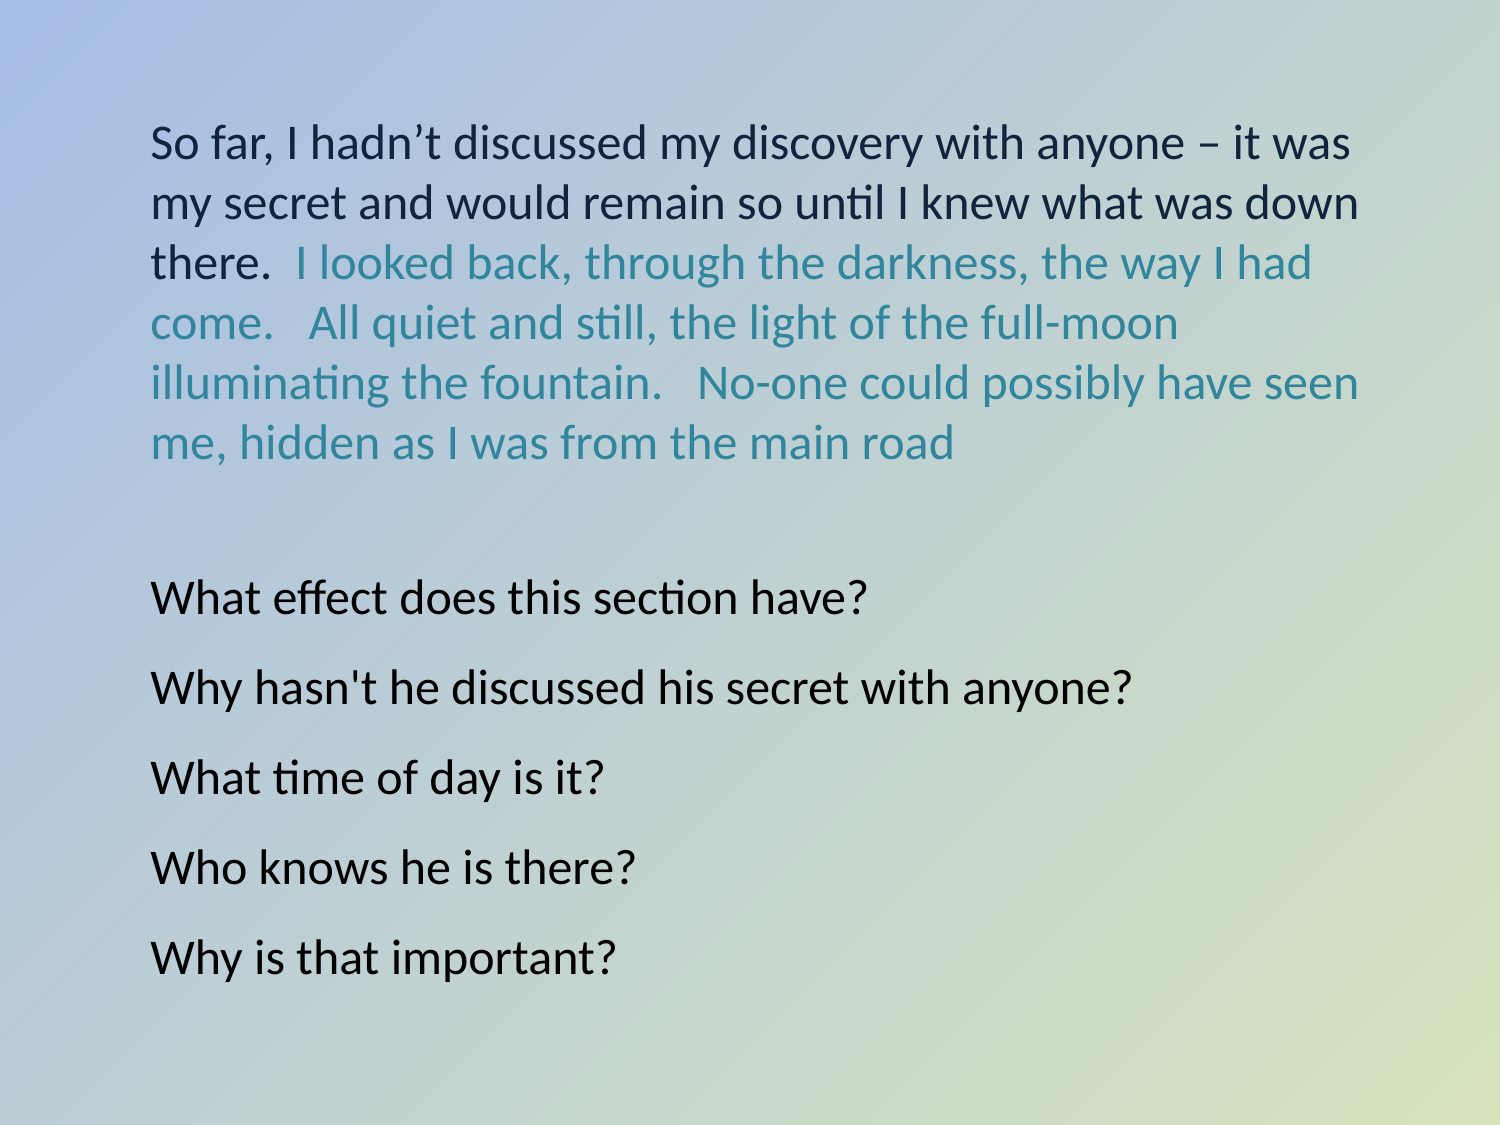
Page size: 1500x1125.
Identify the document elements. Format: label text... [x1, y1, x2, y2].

text_box What effect does this section have? Why hasn't he discussed his secret with anyone? What time of day is it? Who knows he is there? Why is that important? [135, 527, 1306, 992]
text_box So far, I hadn’t discussed my discovery with anyone – it was my secret and would remain so until I knew what was down there. I looked back, through the darkness, the way I had come. All quiet and still, the light of the full-moon illuminating the fountain. No-one could possibly have seen me, hidden as I was from the main road [135, 101, 1376, 477]
